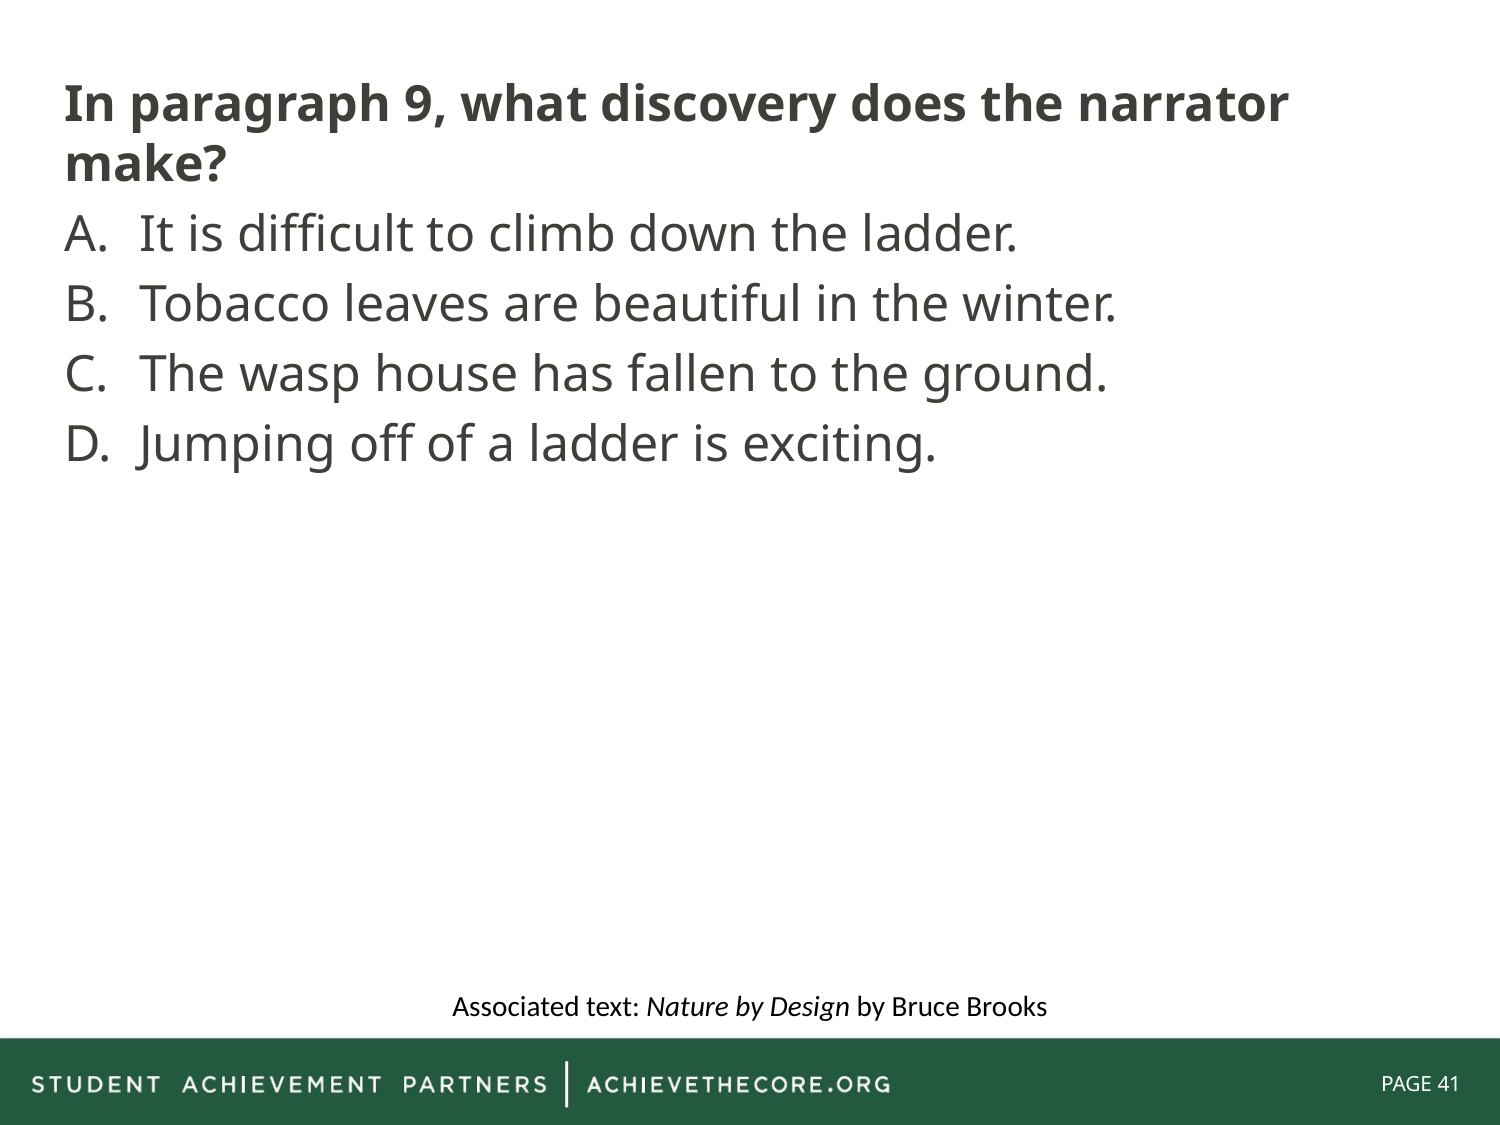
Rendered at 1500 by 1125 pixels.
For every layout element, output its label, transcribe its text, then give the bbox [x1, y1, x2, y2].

text_box Associated text: Nature by Design by Bruce Brooks [0, 979, 1500, 1030]
list In paragraph 9, what discovery does the narrator make? It is difficult to climb down the ladder. Tobacco leaves are beautiful in the winter. The wasp house has fallen to the ground. Jumping off of a ladder is exciting. [49, 64, 1444, 688]
